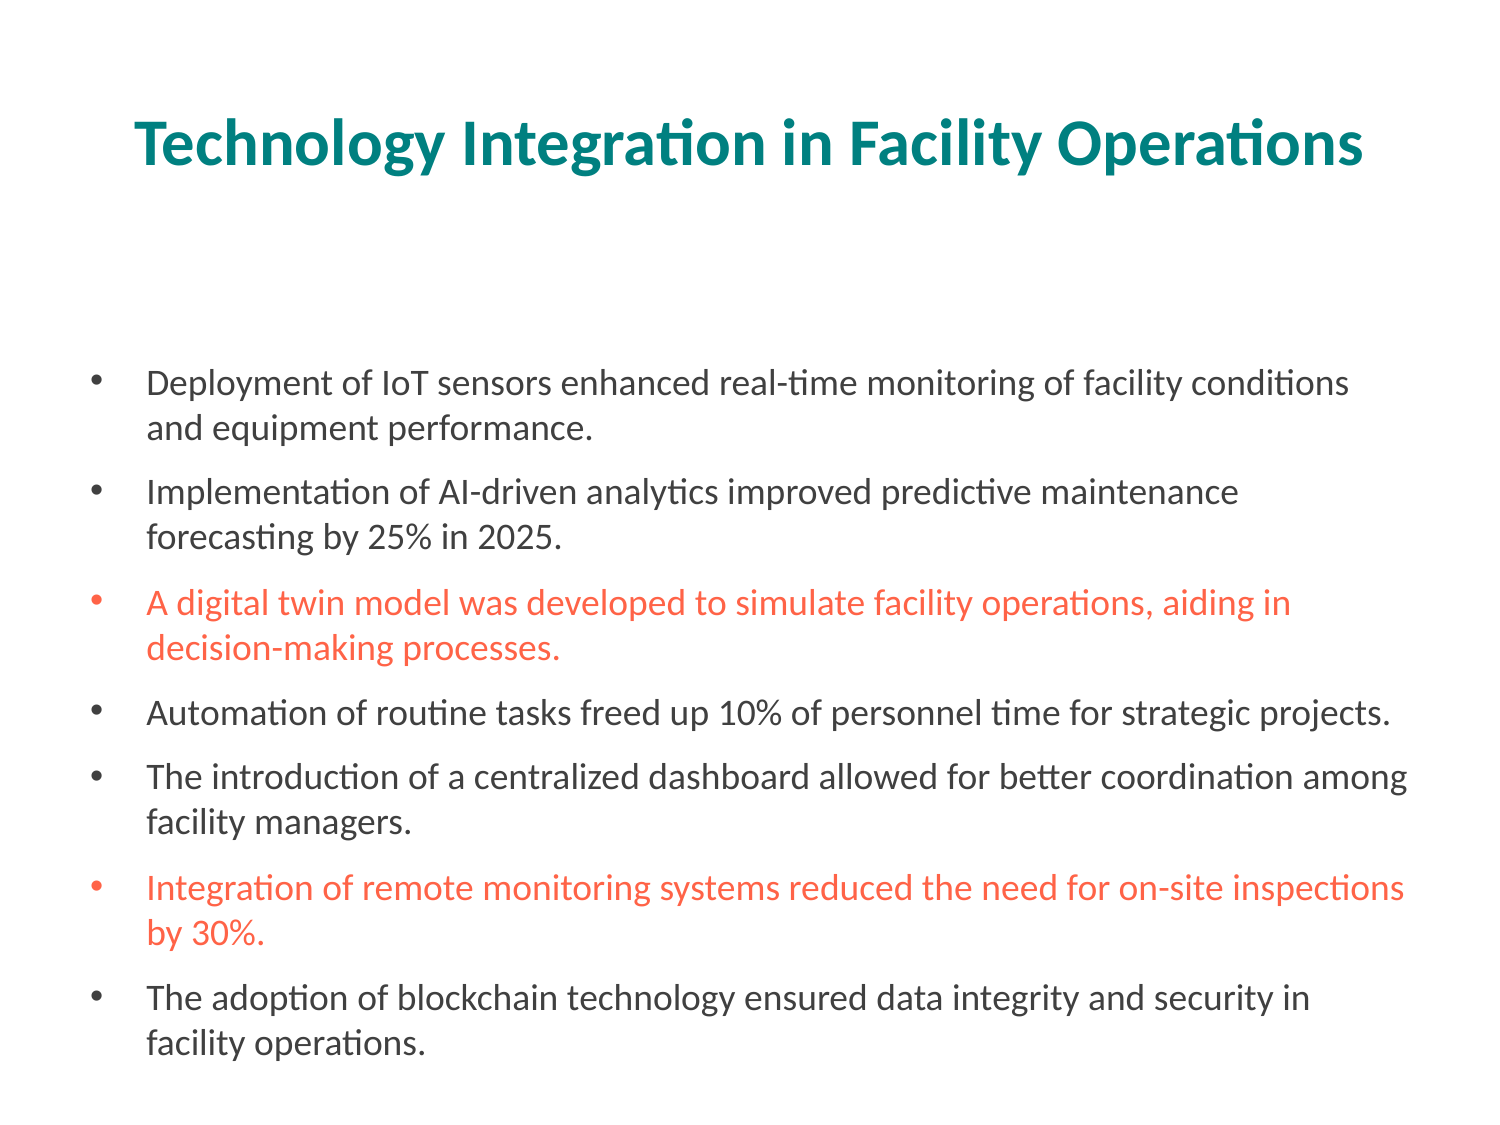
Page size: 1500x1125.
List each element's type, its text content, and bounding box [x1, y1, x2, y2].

list Deployment of IoT sensors enhanced real-time monitoring of facility conditions and equipment performance. Implementation of AI-driven analytics improved predictive maintenance forecasting by 25% in 2025. A digital twin model was developed to simulate facility operations, aiding in decision-making processes. Automation of routine tasks freed up 10% of personnel time for strategic projects. The introduction of a centralized dashboard allowed for better coordination among facility managers. Integration of remote monitoring systems reduced the need for on-site inspections by 30%. The adoption of blockchain technology ensured data integrity and security in facility operations. [75, 262, 1425, 1005]
title Technology Integration in Facility Operations [75, 45, 1425, 233]
